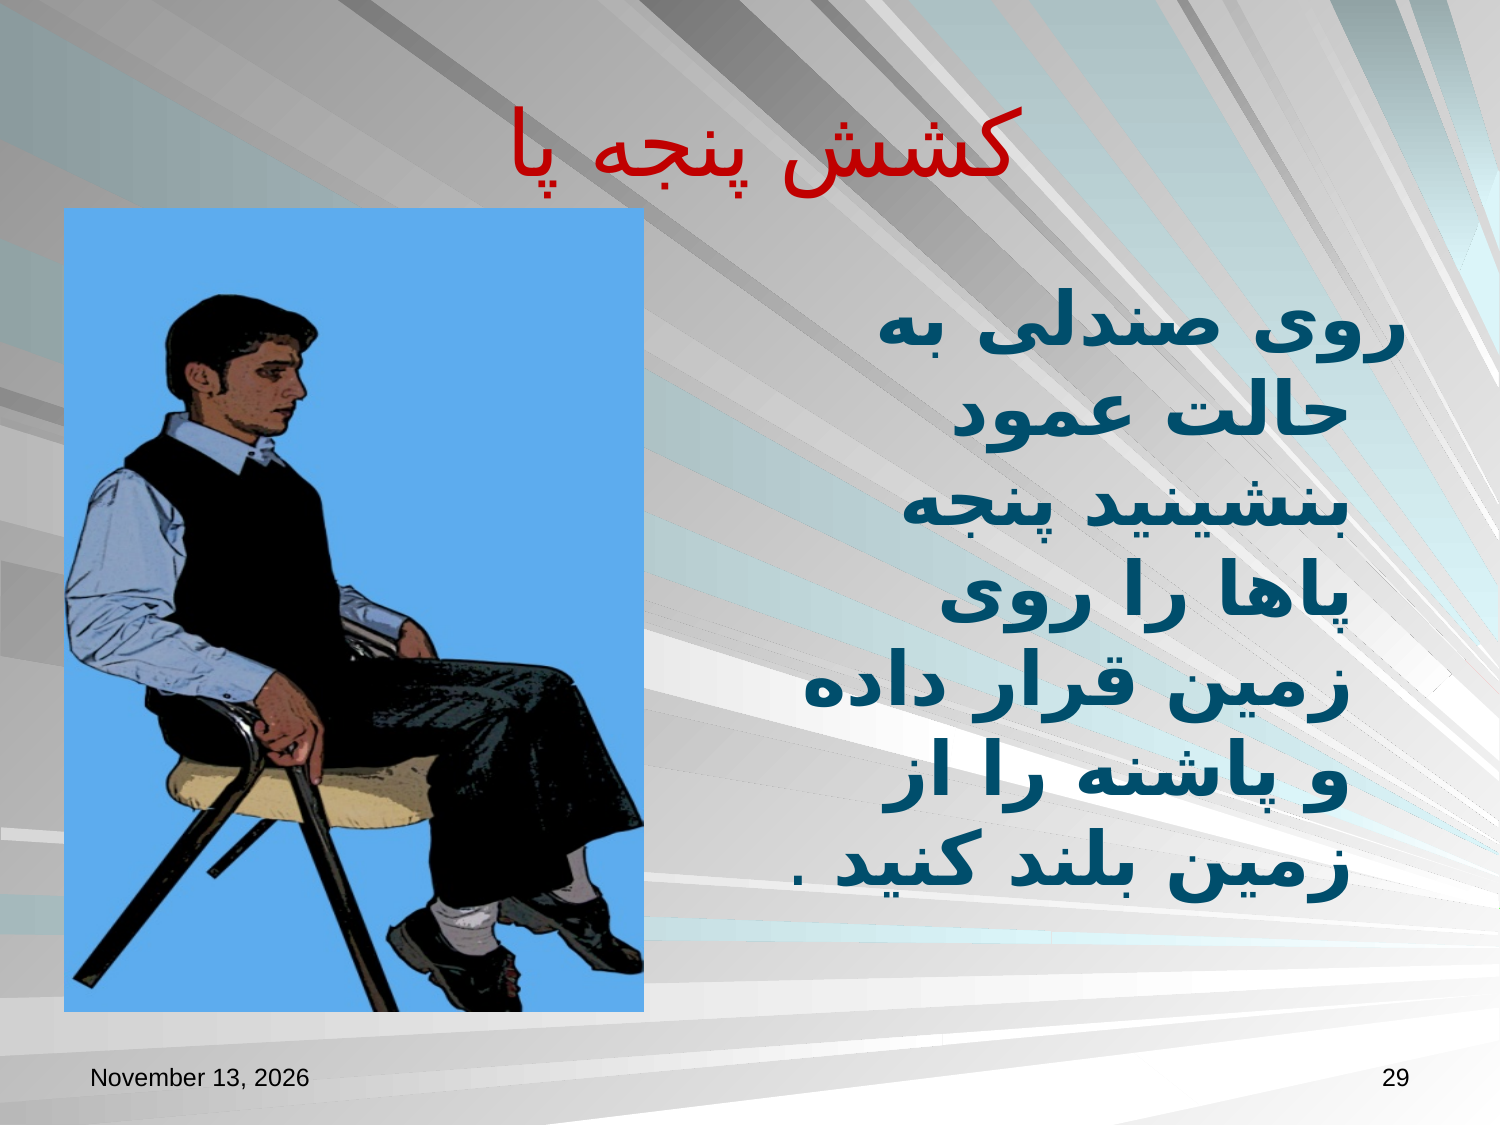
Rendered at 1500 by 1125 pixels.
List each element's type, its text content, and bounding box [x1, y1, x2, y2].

title کشش پنجه پا [74, 45, 1426, 234]
slide_number 29 [1074, 1023, 1426, 1100]
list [64, 207, 644, 1012]
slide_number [74, 1023, 426, 1100]
list روی صندلی به حالت عمود بنشینید پنجه پاها را روی زمین قرار داده و پاشنه را از زمین بلند کنید . [762, 262, 1426, 1006]
